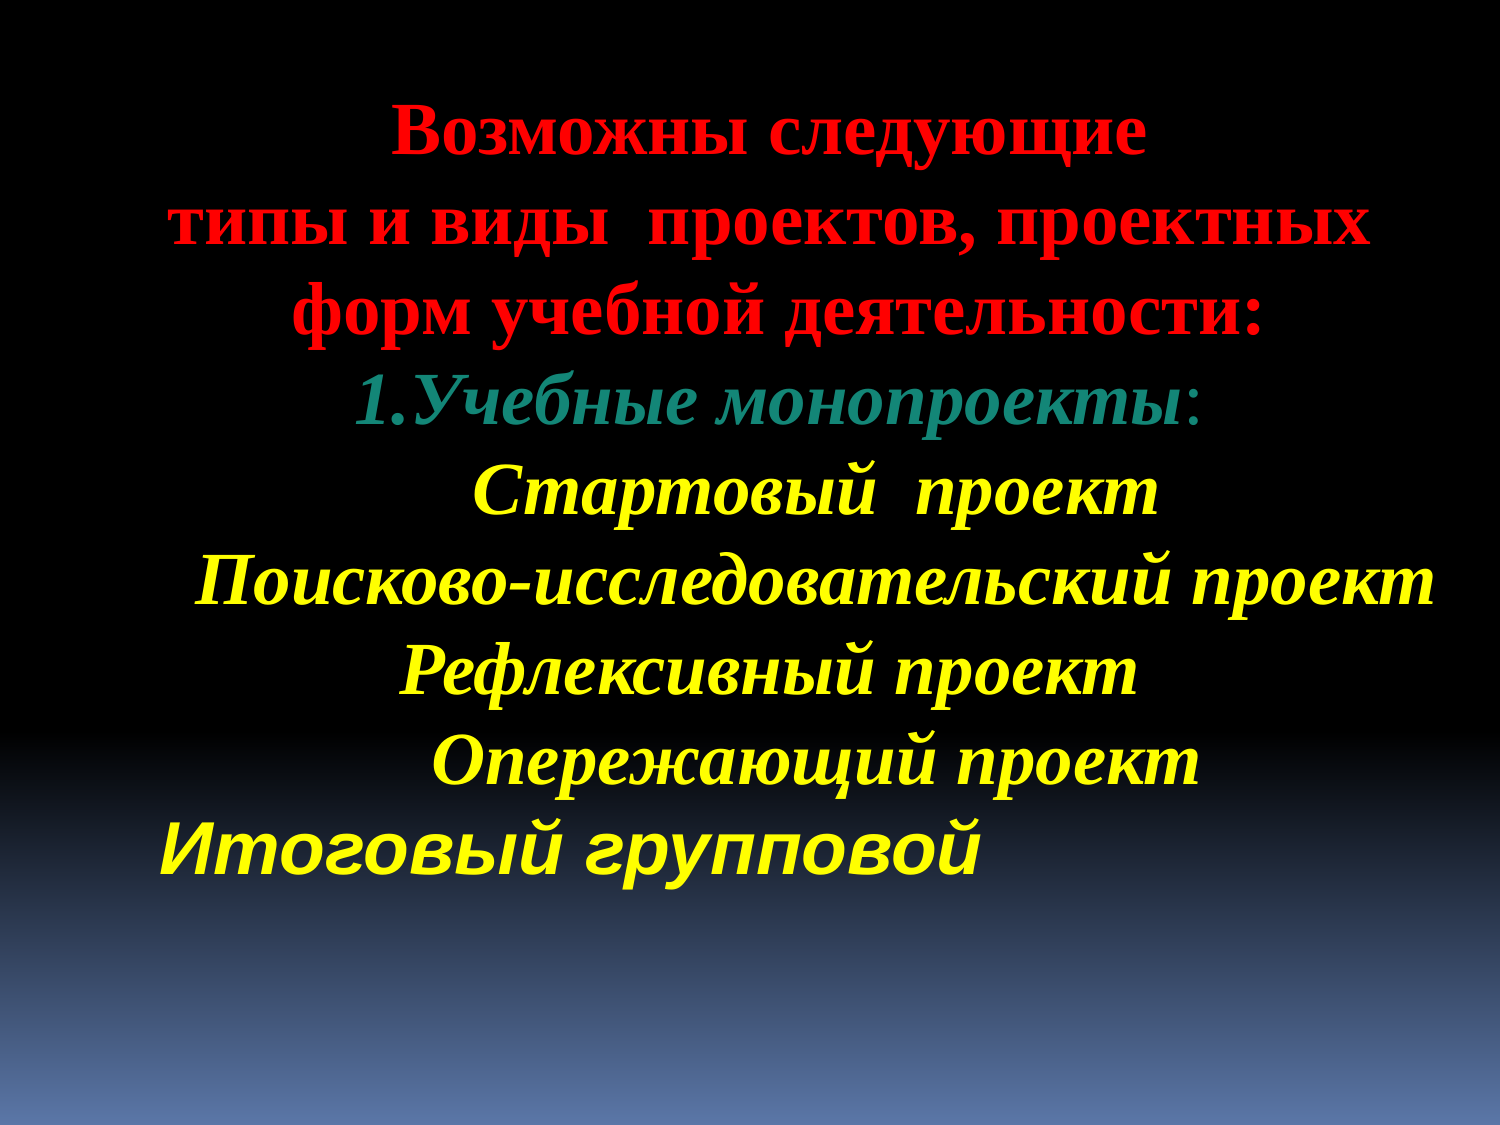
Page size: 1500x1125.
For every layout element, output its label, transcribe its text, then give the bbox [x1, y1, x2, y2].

text_box Возможны следующие типы и виды проектов, проектных форм учебной деятельности: 1.Учебные монопроекты: Стартовый проект Поисково-исследовательский проект Рефлексивный проект Опережающий проект Итоговый групповой [29, 71, 1500, 987]
